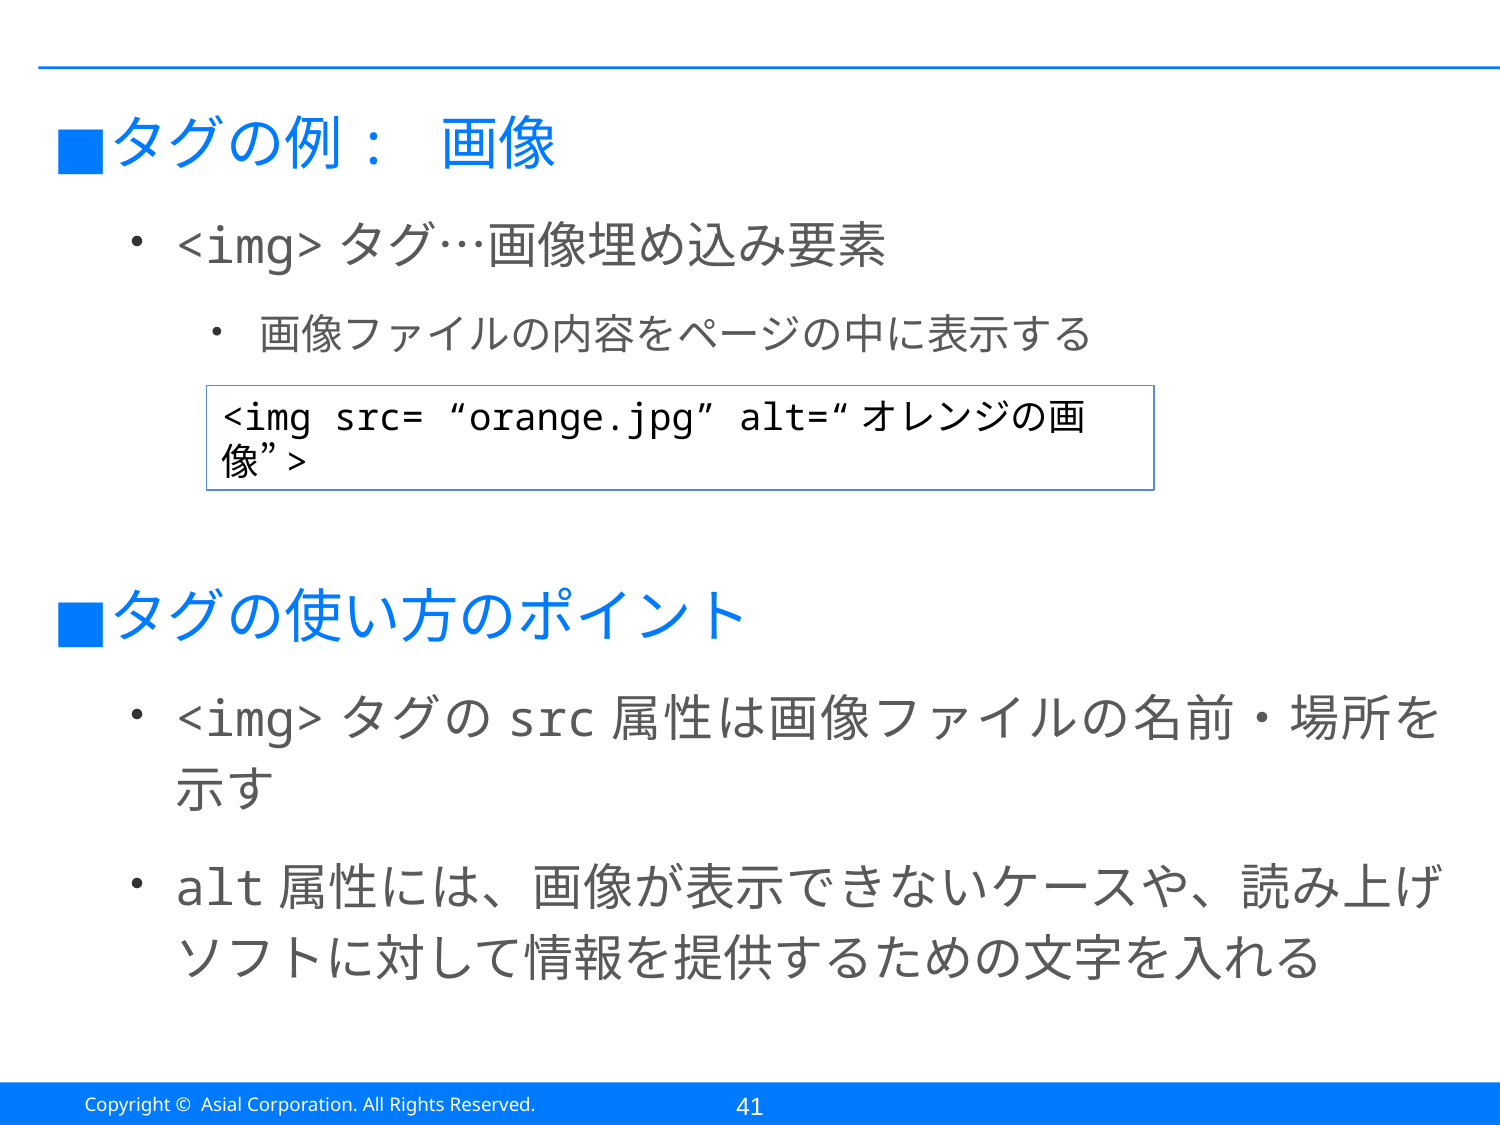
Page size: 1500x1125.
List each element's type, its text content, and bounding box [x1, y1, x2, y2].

list タグの例: 画像 <img>タグ…画像埋め込み要素 画像ファイルの内容をページの中に表示する タグの使い方のポイント <img>タグのsrc属性は画像ファイルの名前・場所を示す alt属性には、画像が表示できないケースや、読み上げソフトに対して情報を提供するための文字を入れる [38, 84, 1459, 988]
slide_number 41 [581, 1075, 919, 1125]
text_box <img src= “orange.jpg” alt=“オレンジの画像”> [206, 385, 1154, 491]
